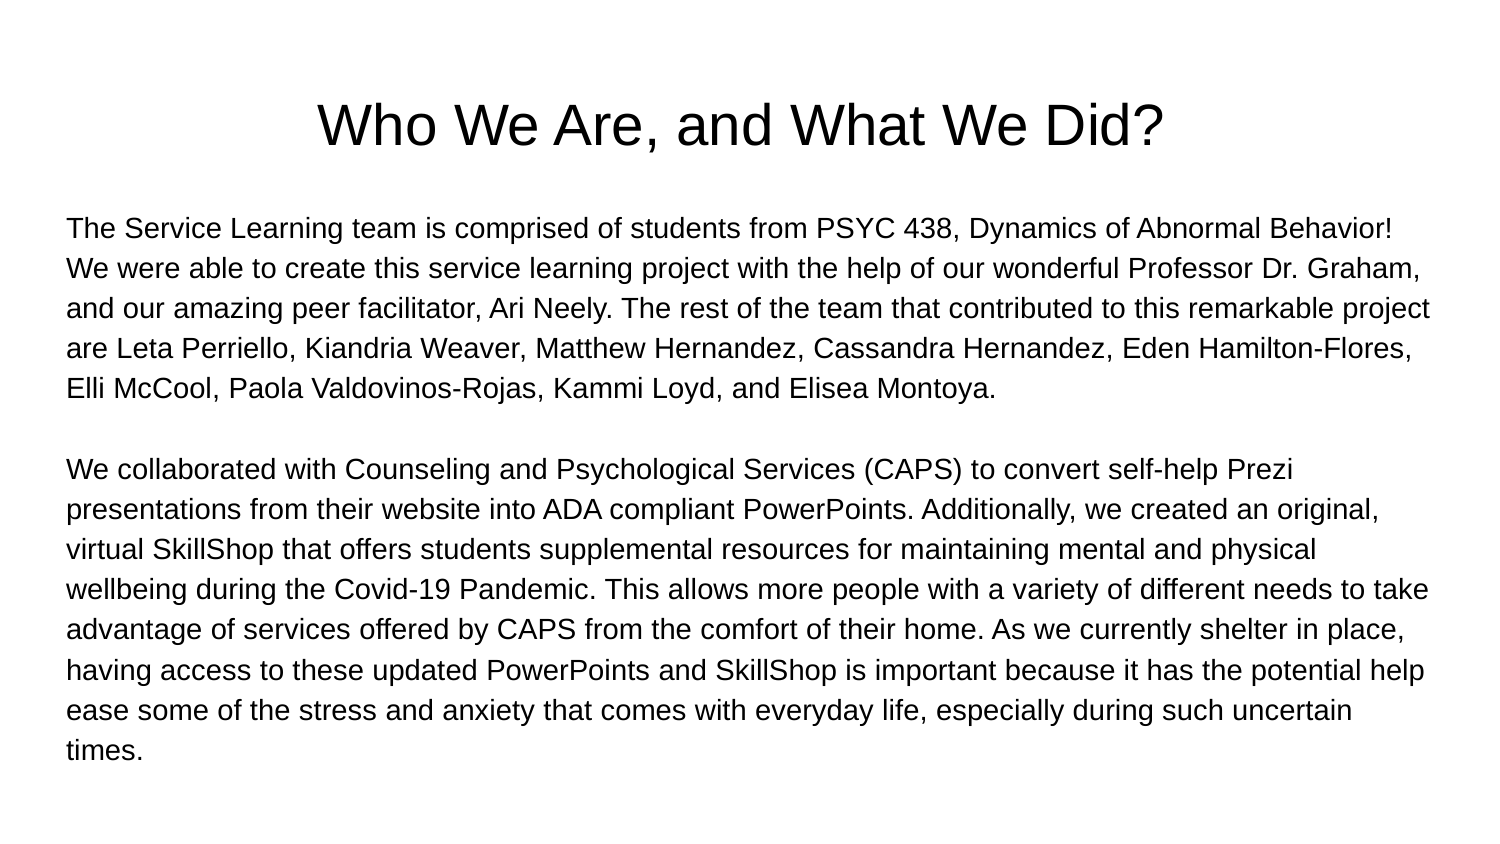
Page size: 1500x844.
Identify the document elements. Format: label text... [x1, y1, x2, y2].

title Who We Are, and What We Did? [51, 72, 1449, 167]
list The Service Learning team is comprised of students from PSYC 438, Dynamics of Abnormal Behavior! We were able to create this service learning project with the help of our wonderful Professor Dr. Graham, and our amazing peer facilitator, Ari Neely. The rest of the team that contributed to this remarkable project are Leta Perriello, Kiandria Weaver, Matthew Hernandez, Cassandra Hernandez, Eden Hamilton-Flores, Elli McCool, Paola Valdovinos-Rojas, Kammi Loyd, and Elisea Montoya. We collaborated with Counseling and Psychological Services (CAPS) to convert self-help Prezi presentations from their website into ADA compliant PowerPoints. Additionally, we created an original, virtual SkillShop that offers students supplemental resources for maintaining mental and physical wellbeing during the Covid-19 Pandemic. This allows more people with a variety of different needs to take advantage of services offered by CAPS from the comfort of their home. As we currently shelter in place, having access to these updated PowerPoints and SkillShop is important because it has the potential help ease some of the stress and anxiety that comes with everyday life, especially during such uncertain times. [51, 189, 1449, 750]
